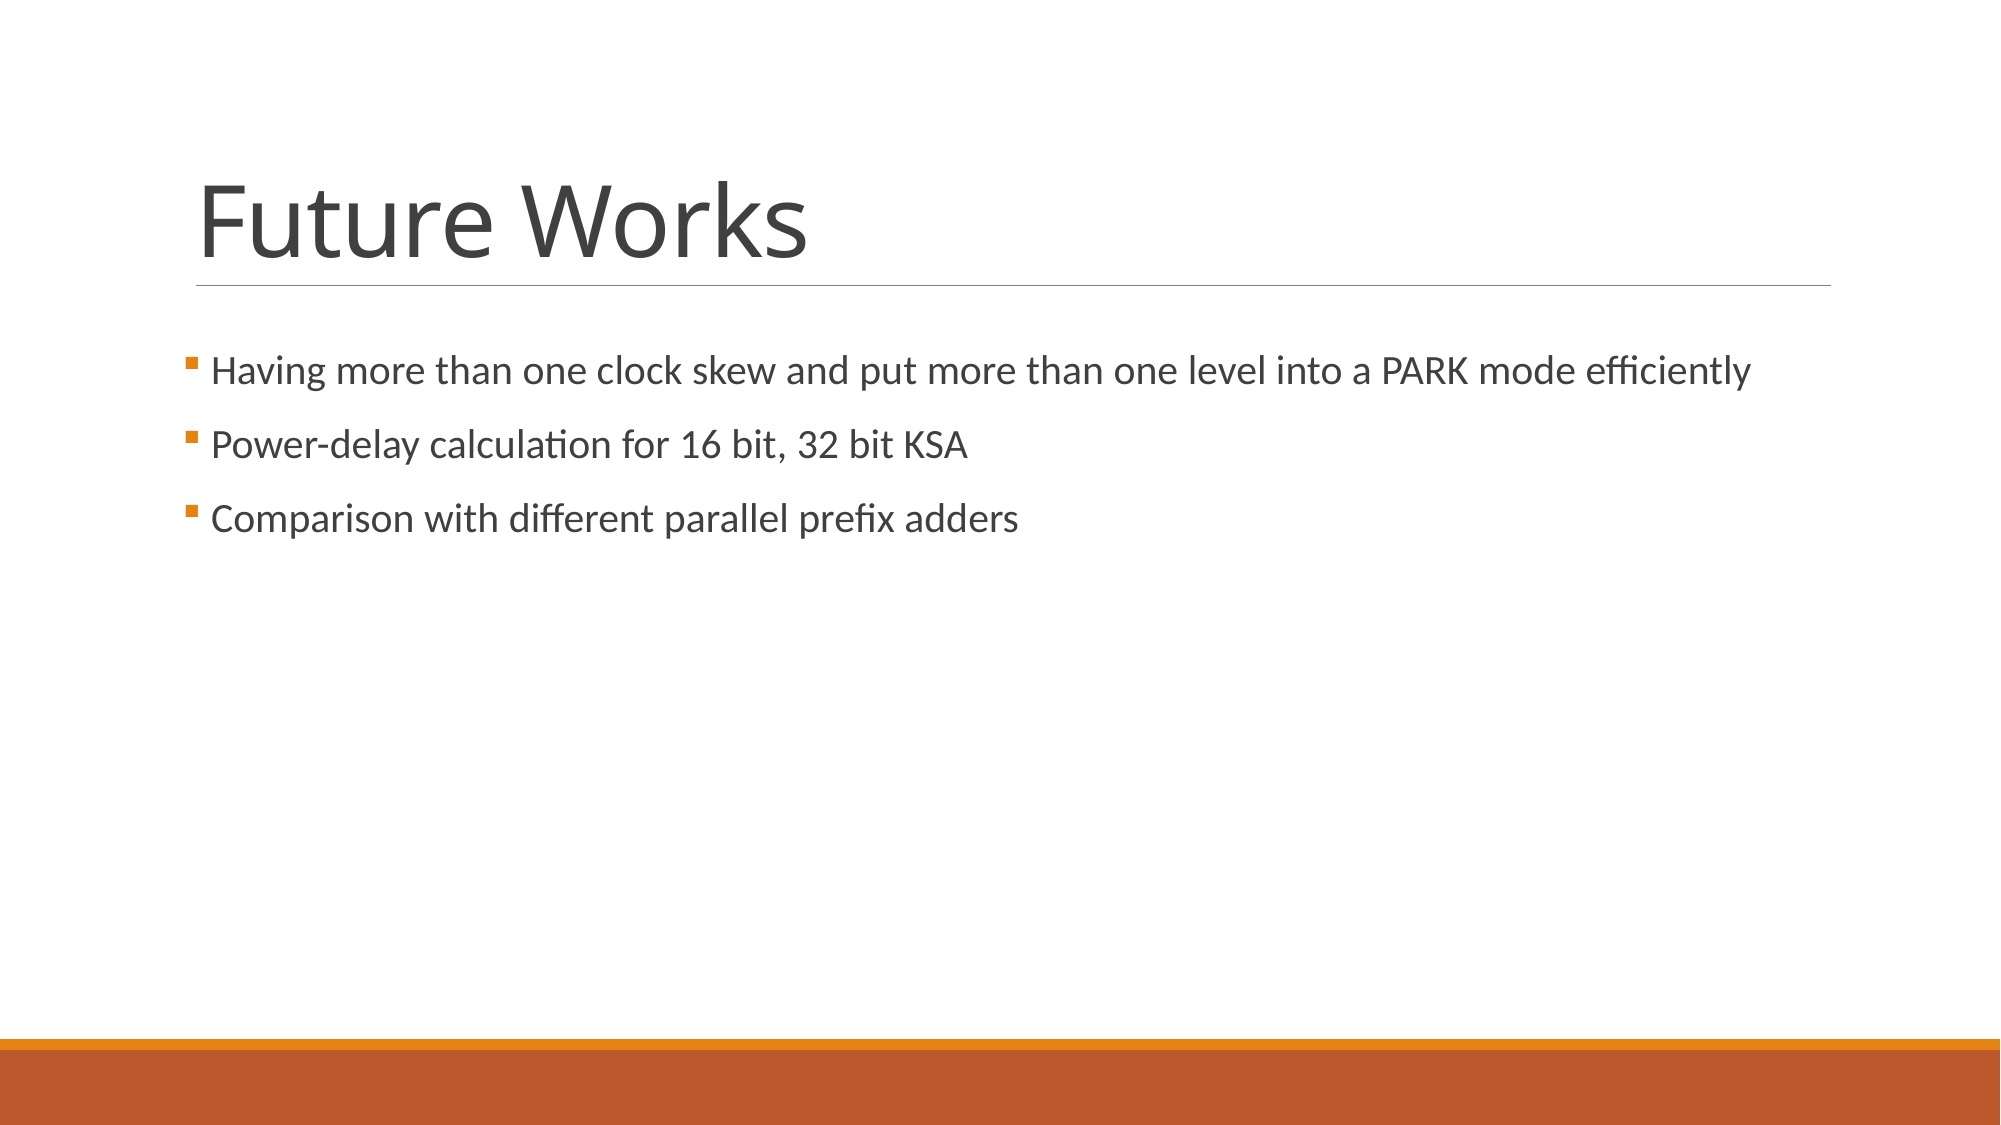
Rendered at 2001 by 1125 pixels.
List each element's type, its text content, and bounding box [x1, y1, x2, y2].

title Future Works [180, 47, 1830, 285]
list Having more than one clock skew and put more than one level into a PARK mode efficiently Power-delay calculation for 16 bit, 32 bit KSA Comparison with different parallel prefix adders [182, 341, 1833, 1002]
